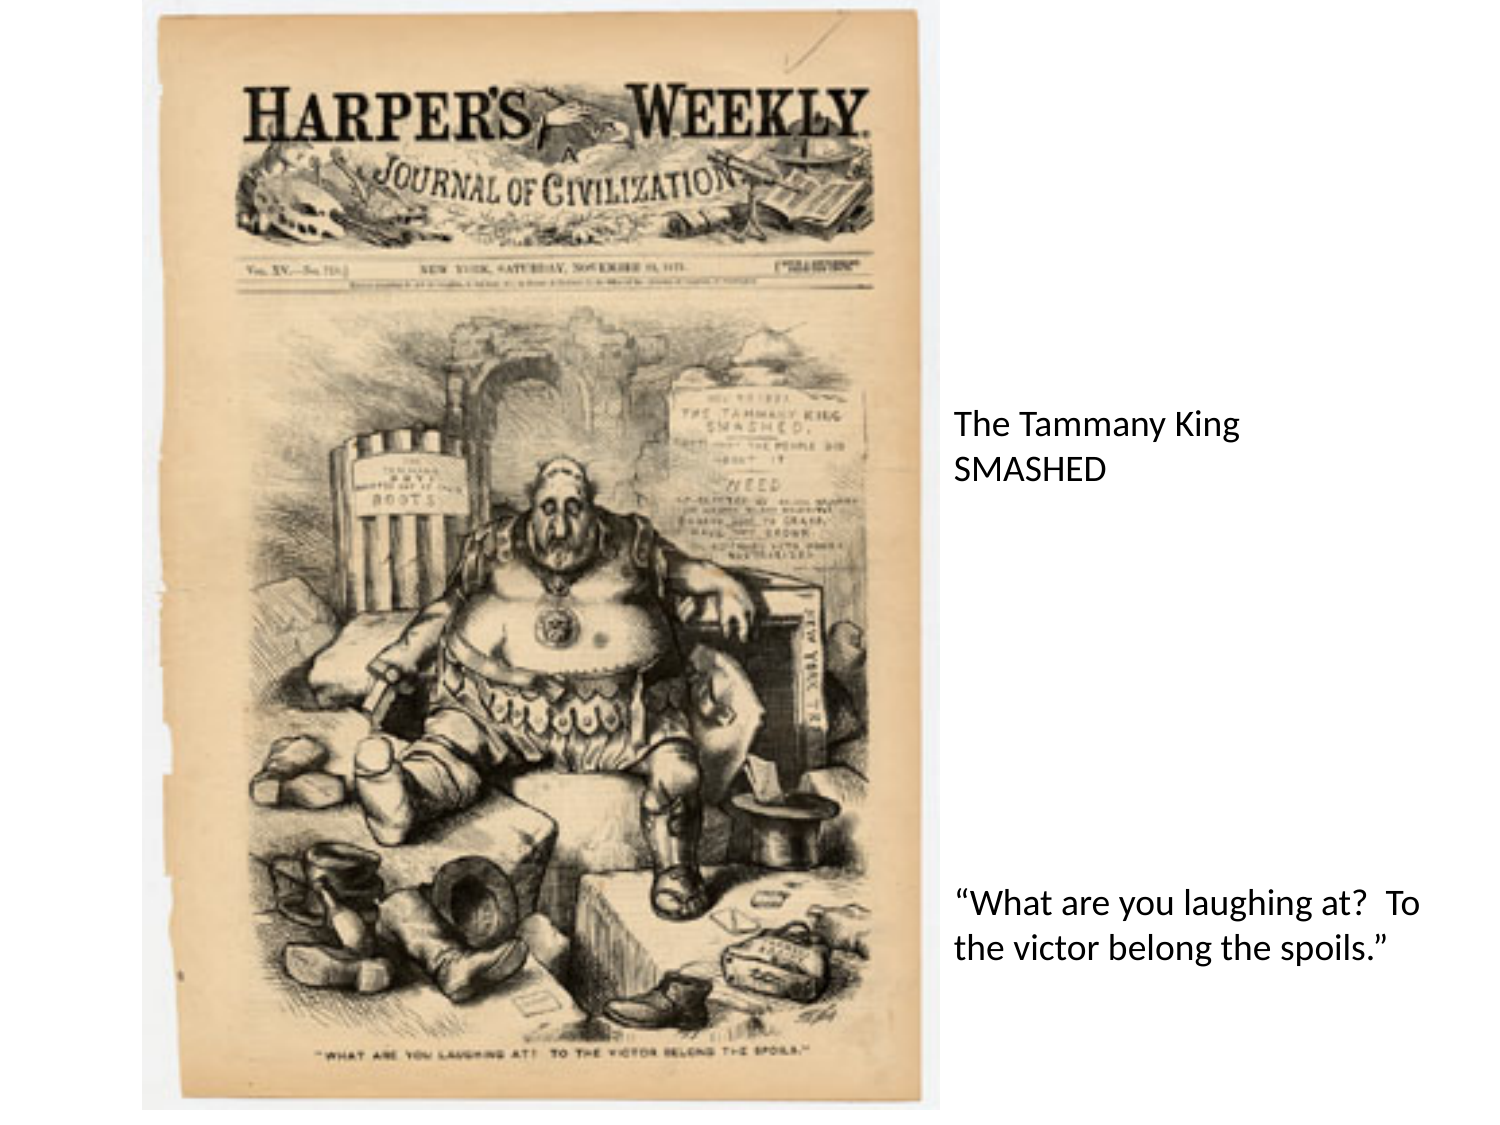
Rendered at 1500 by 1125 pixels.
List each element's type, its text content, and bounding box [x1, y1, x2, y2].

picture [141, 0, 940, 1110]
text_box The Tammany King SMASHED [943, 391, 1474, 497]
text_box “What are you laughing at? To the victor belong the spoils.” [943, 870, 1474, 976]
